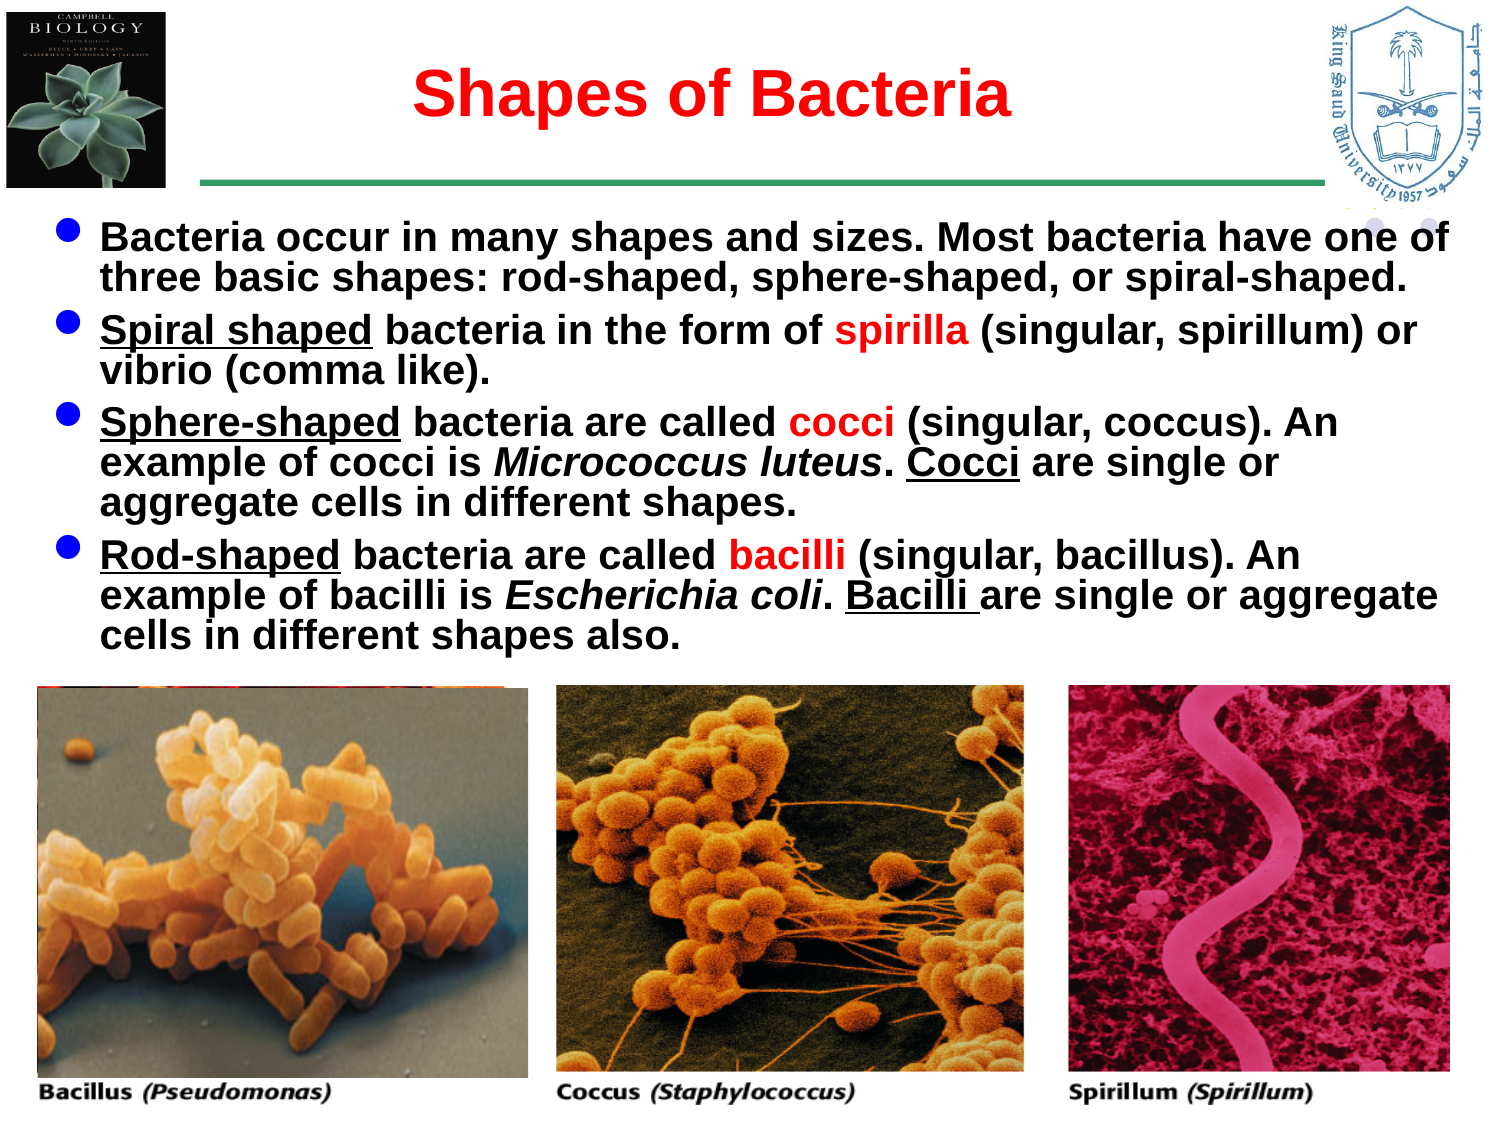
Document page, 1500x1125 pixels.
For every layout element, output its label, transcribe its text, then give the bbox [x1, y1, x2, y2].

list Bacteria occur in many shapes and sizes. Most bacteria have one of three basic shapes: rod-shaped, sphere-shaped, or spiral-shaped. Spiral shaped bacteria in the form of spirilla (singular, spirillum) or vibrio (comma like). Sphere-shaped bacteria are called cocci (singular, coccus). An example of cocci is Micrococcus luteus. Cocci are single or aggregate cells in different shapes. Rod-shaped bacteria are called bacilli (singular, bacillus). An example of bacilli is Escherichia coli. Bacilli are single or aggregate cells in different shapes also. [37, 216, 1475, 663]
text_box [5, 0, 1488, 209]
picture [37, 685, 1451, 1106]
